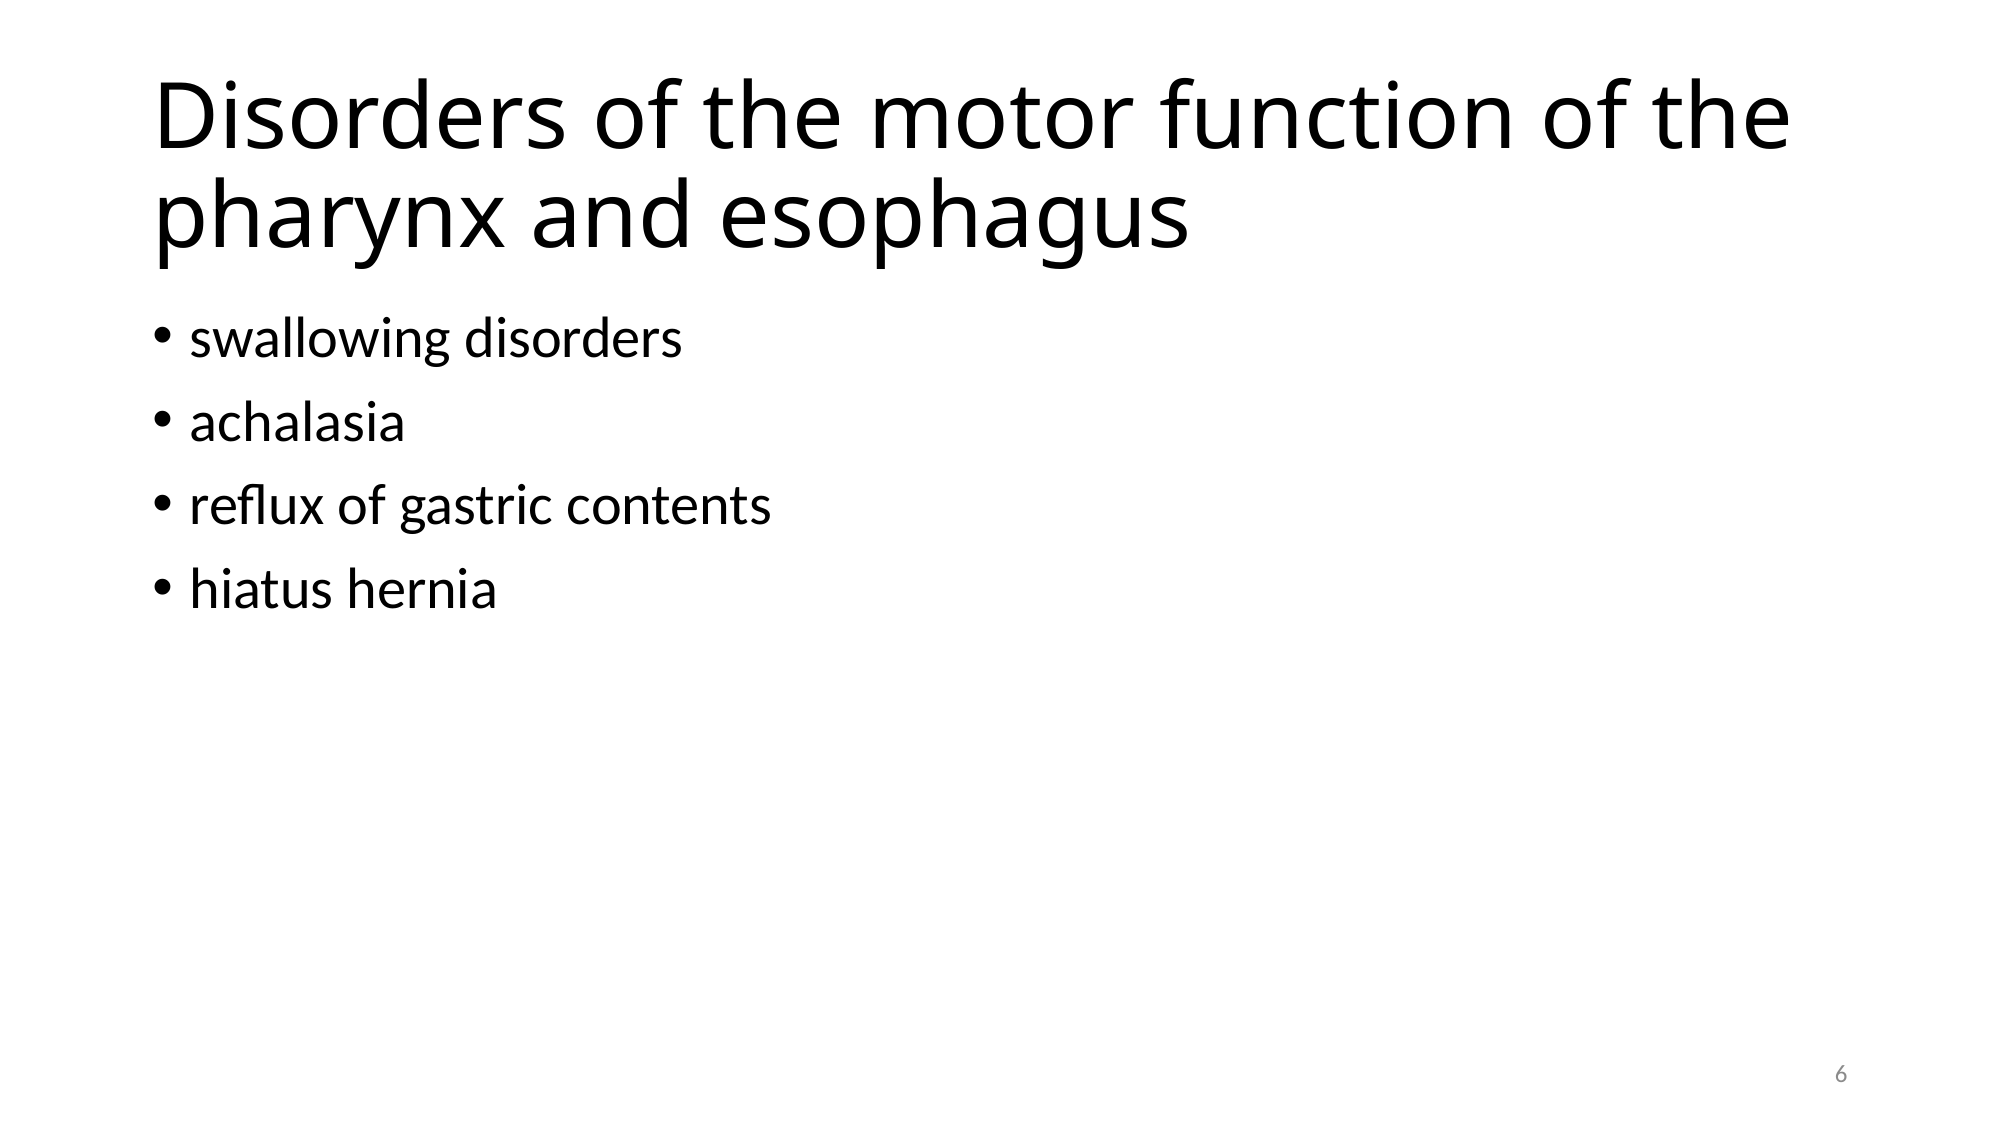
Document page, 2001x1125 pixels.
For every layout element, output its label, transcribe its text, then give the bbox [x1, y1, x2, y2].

list swallowing disorders achalasia reflux of gastric contents hiatus hernia [137, 299, 1863, 1014]
slide_number 6 [1412, 1042, 1863, 1103]
title Disorders of the motor function of the pharynx and esophagus [137, 59, 1863, 278]
